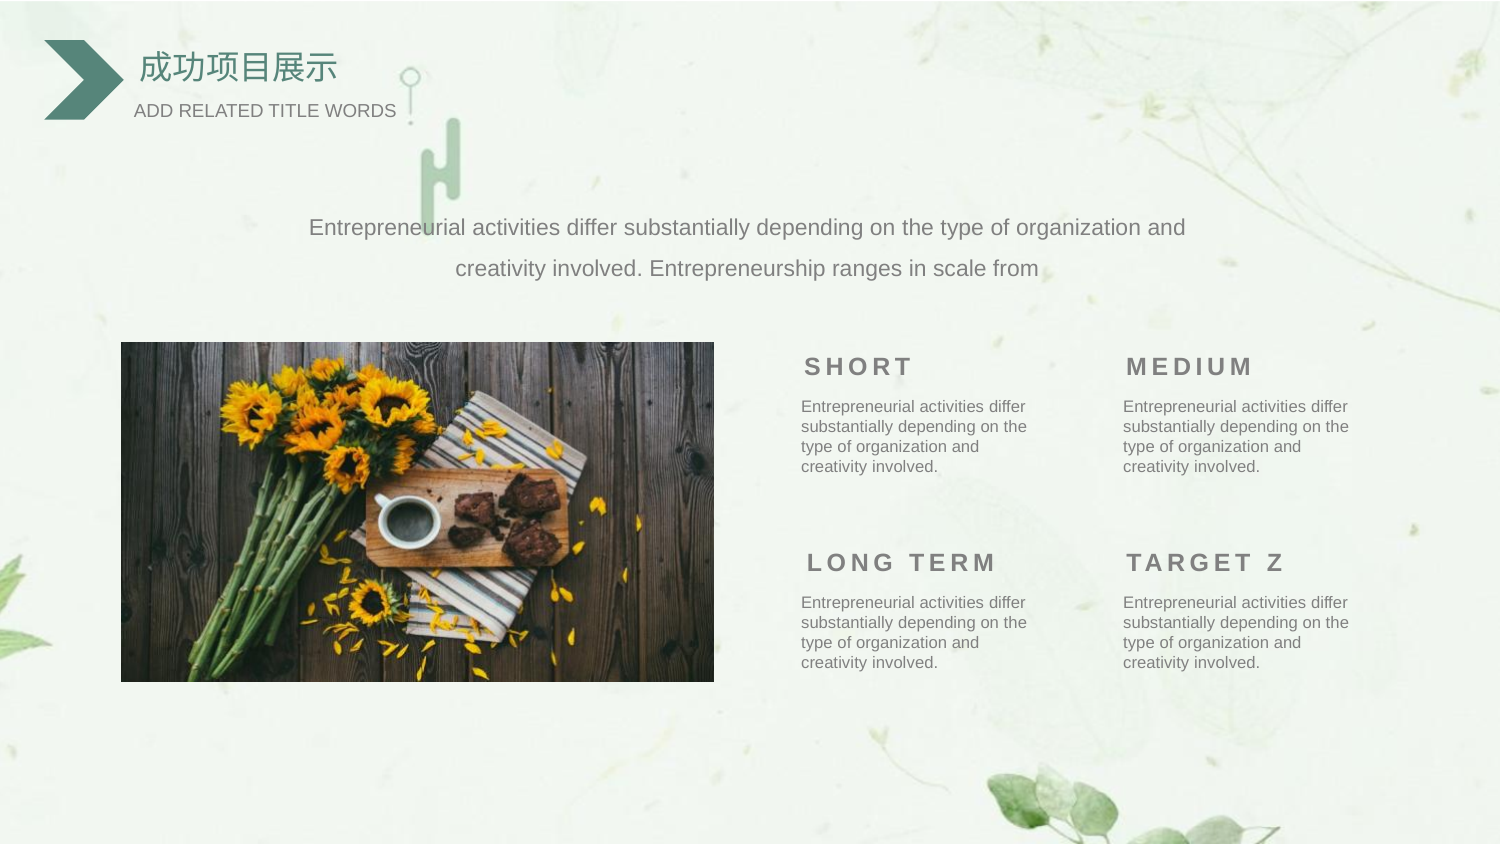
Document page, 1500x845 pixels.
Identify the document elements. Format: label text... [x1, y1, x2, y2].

text_box SHORT [789, 342, 926, 388]
text_box MEDIUM [1111, 342, 1266, 388]
text_box TARGET Z [1111, 539, 1298, 584]
picture [0, 2, 1500, 844]
text_box Entrepreneurial activities differ substantially depending on the type of organization and creativity involved. [1108, 584, 1378, 680]
text_box LONG TERM [792, 539, 1010, 584]
text_box Entrepreneurial activities differ substantially depending on the type of organization and creativity involved. [786, 388, 1056, 483]
text_box Entrepreneurial activities differ substantially depending on the type of organization and creativity involved. [1108, 388, 1378, 483]
text_box Entrepreneurial activities differ substantially depending on the type of organization and creativity involved. Entrepreneurship ranges in scale from [282, 191, 1213, 289]
text_box Entrepreneurial activities differ substantially depending on the type of organization and creativity involved. [786, 584, 1056, 680]
